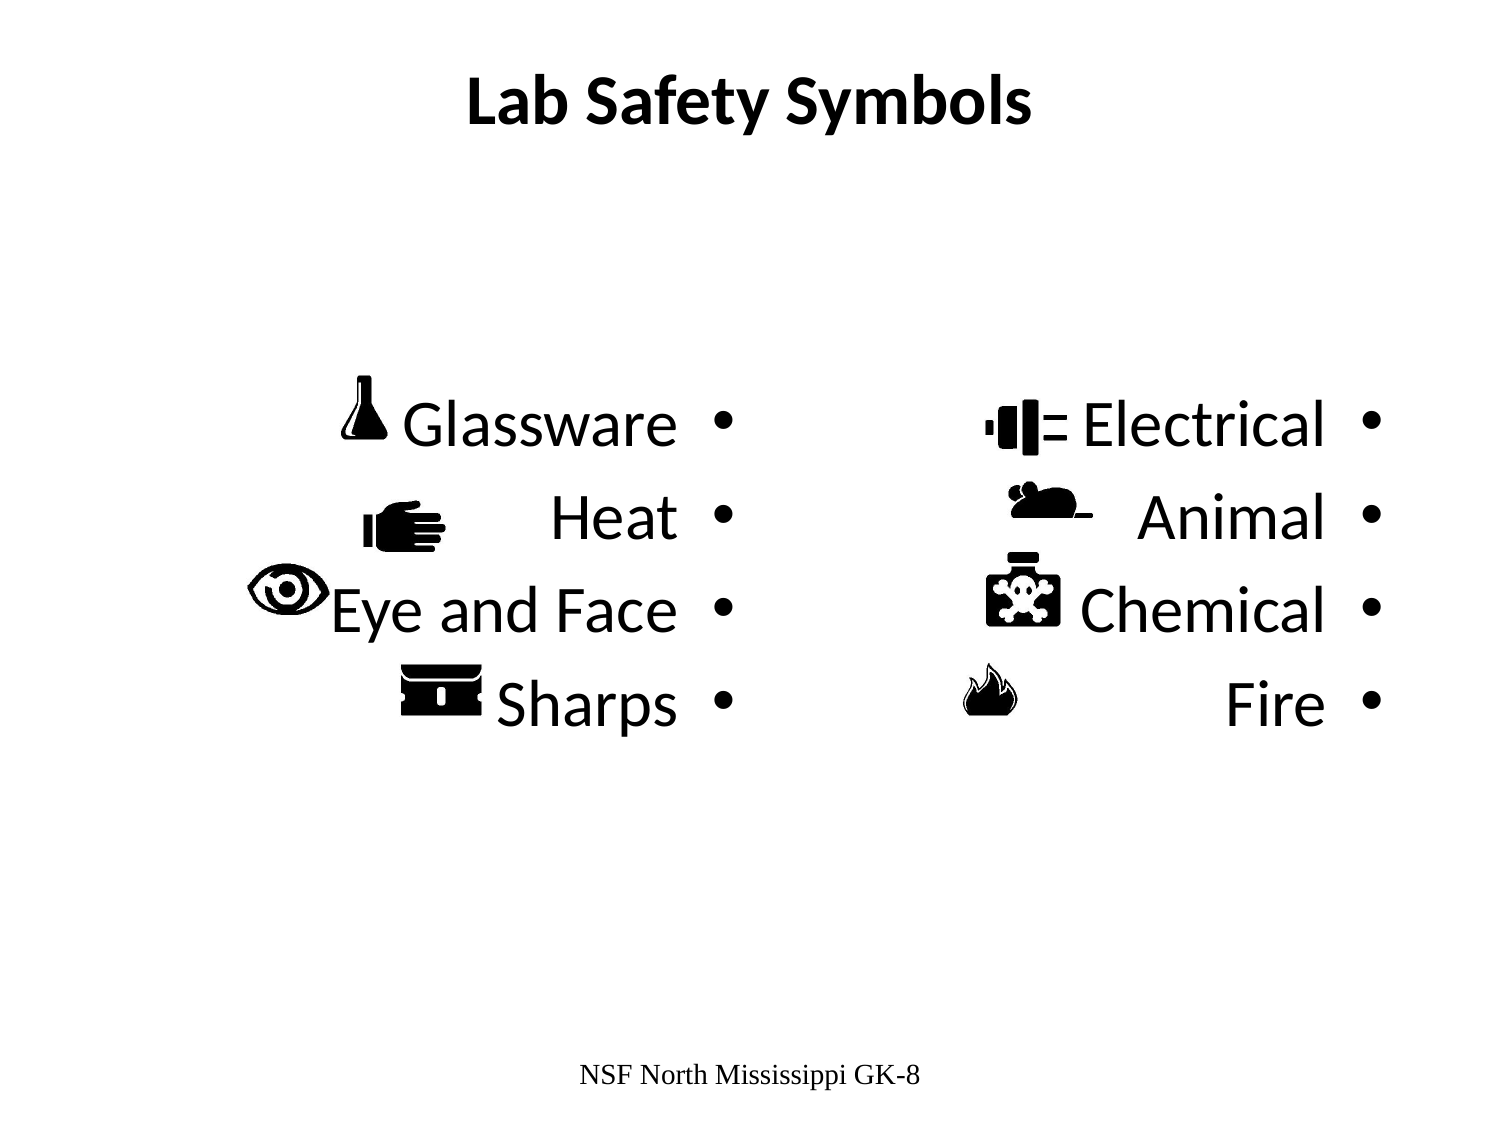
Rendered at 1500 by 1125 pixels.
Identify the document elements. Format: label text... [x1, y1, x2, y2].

footer NSF North Mississippi GK-8 [512, 1042, 988, 1103]
list Electrical Animal Chemical Fire [737, 372, 1399, 774]
list Glassware Heat Eye and Face Sharps [87, 372, 737, 727]
title Lab Safety Symbols [75, 45, 1425, 233]
picture [984, 550, 1062, 628]
picture [962, 662, 1019, 718]
picture [339, 374, 390, 442]
picture [362, 499, 447, 554]
picture [984, 398, 1069, 457]
picture [399, 662, 483, 717]
picture [1007, 480, 1095, 521]
picture [245, 562, 331, 616]
